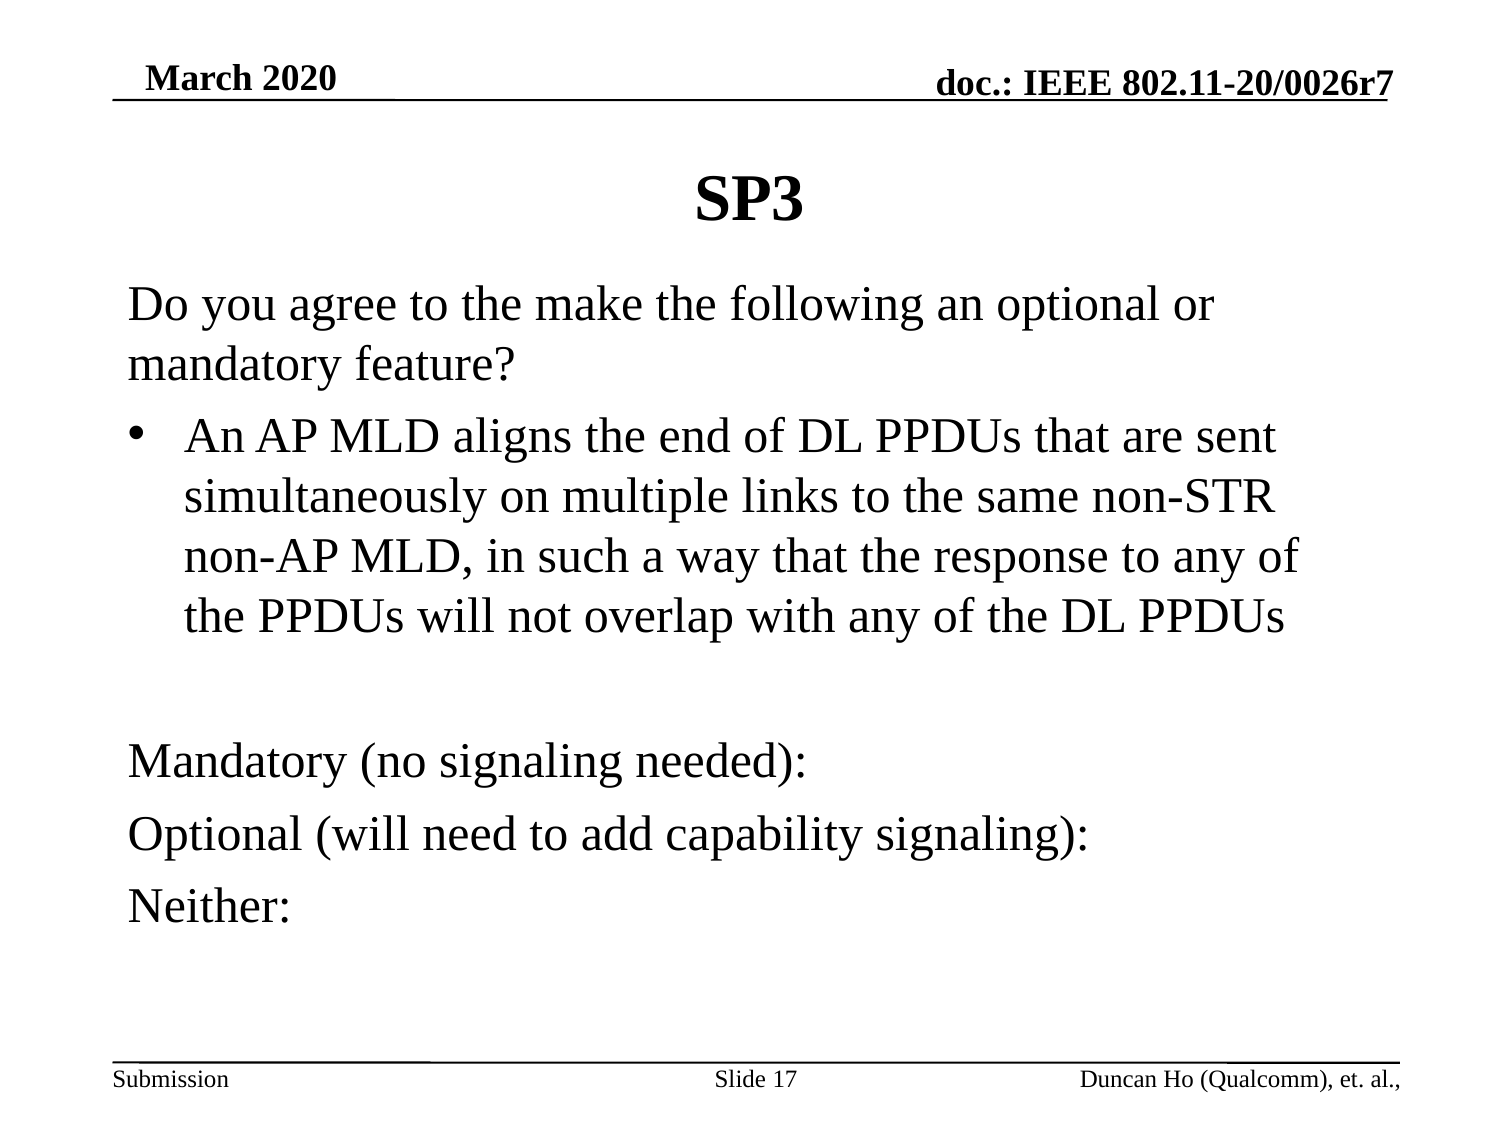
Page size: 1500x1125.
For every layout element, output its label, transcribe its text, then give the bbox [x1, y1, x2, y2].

footer Duncan Ho (Qualcomm), et. al., [878, 1061, 1402, 1093]
list Do you agree to the make the following an optional or mandatory feature? An AP MLD aligns the end of DL PPDUs that are sent simultaneously on multiple links to the same non-STR non-AP MLD, in such a way that the response to any of the PPDUs will not overlap with any of the DL PPDUs Mandatory (no signaling needed): Optional (will need to add capability signaling): Neither: [112, 262, 1388, 1000]
slide_number Slide 17 [712, 1061, 800, 1123]
title SP3 [112, 112, 1388, 262]
